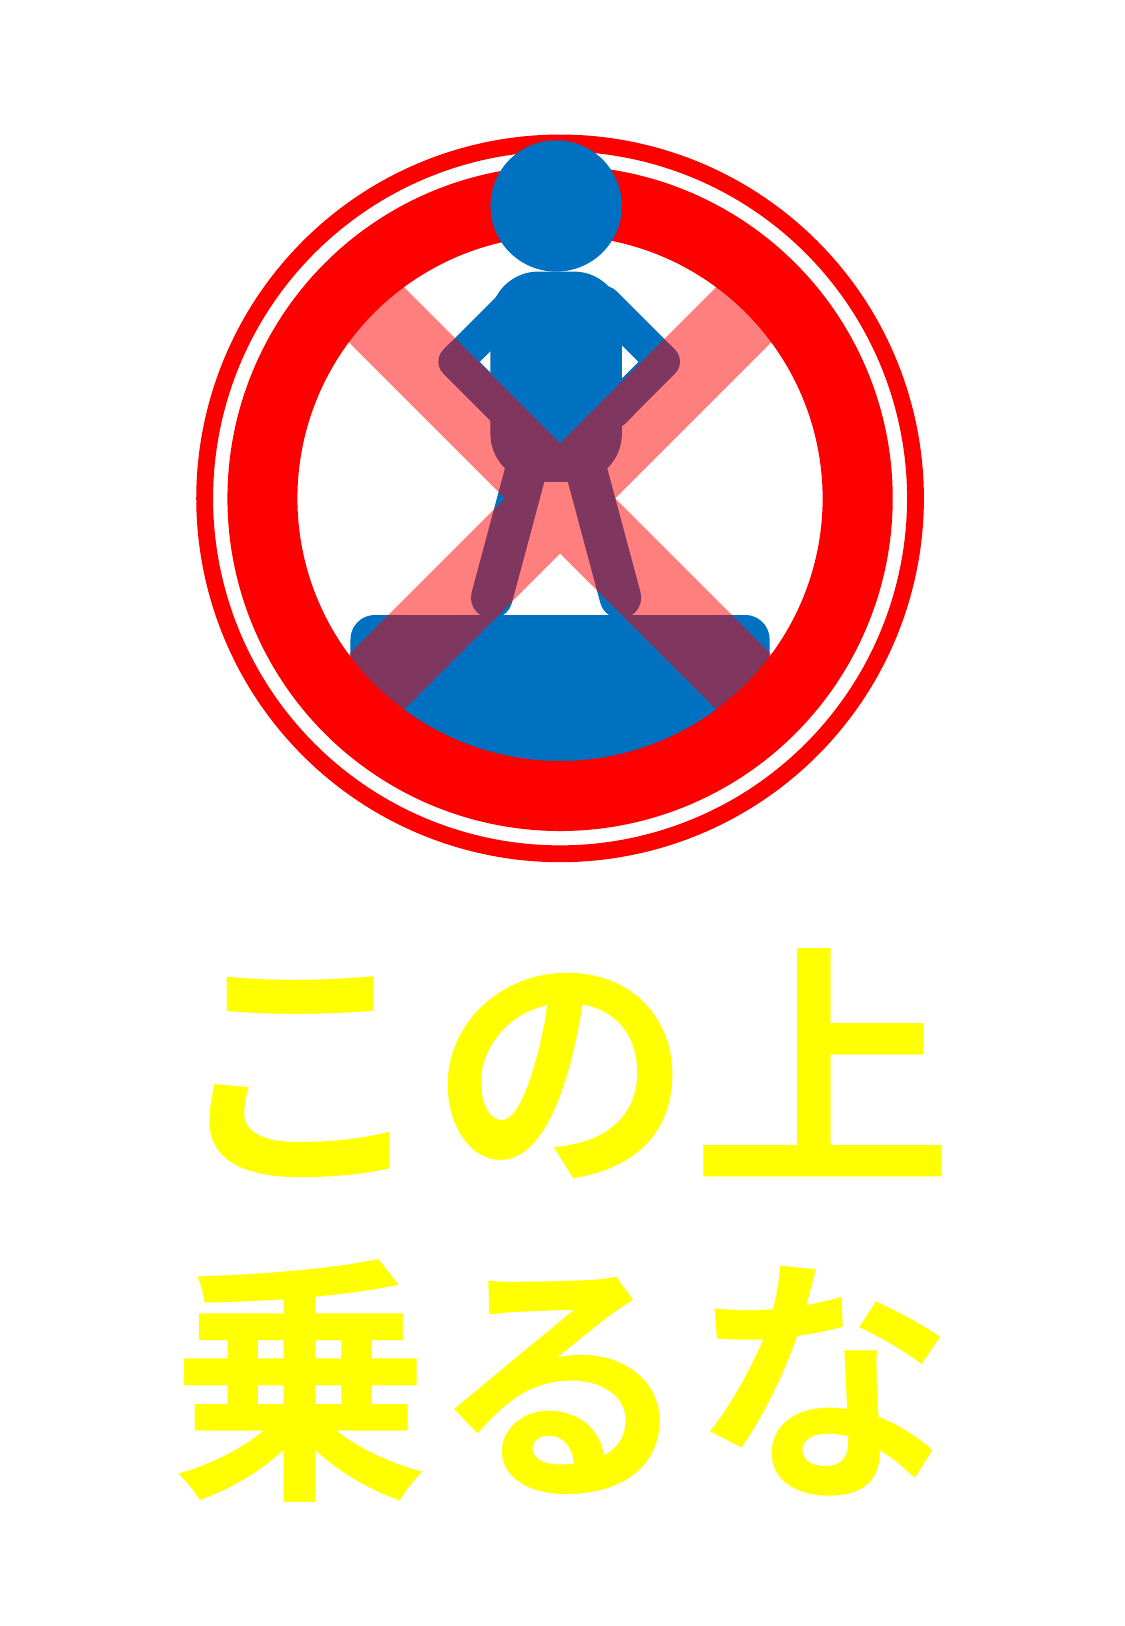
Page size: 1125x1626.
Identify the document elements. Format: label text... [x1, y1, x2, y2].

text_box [167, 106, 953, 891]
text_box この上 乗るな [0, 899, 1125, 1539]
